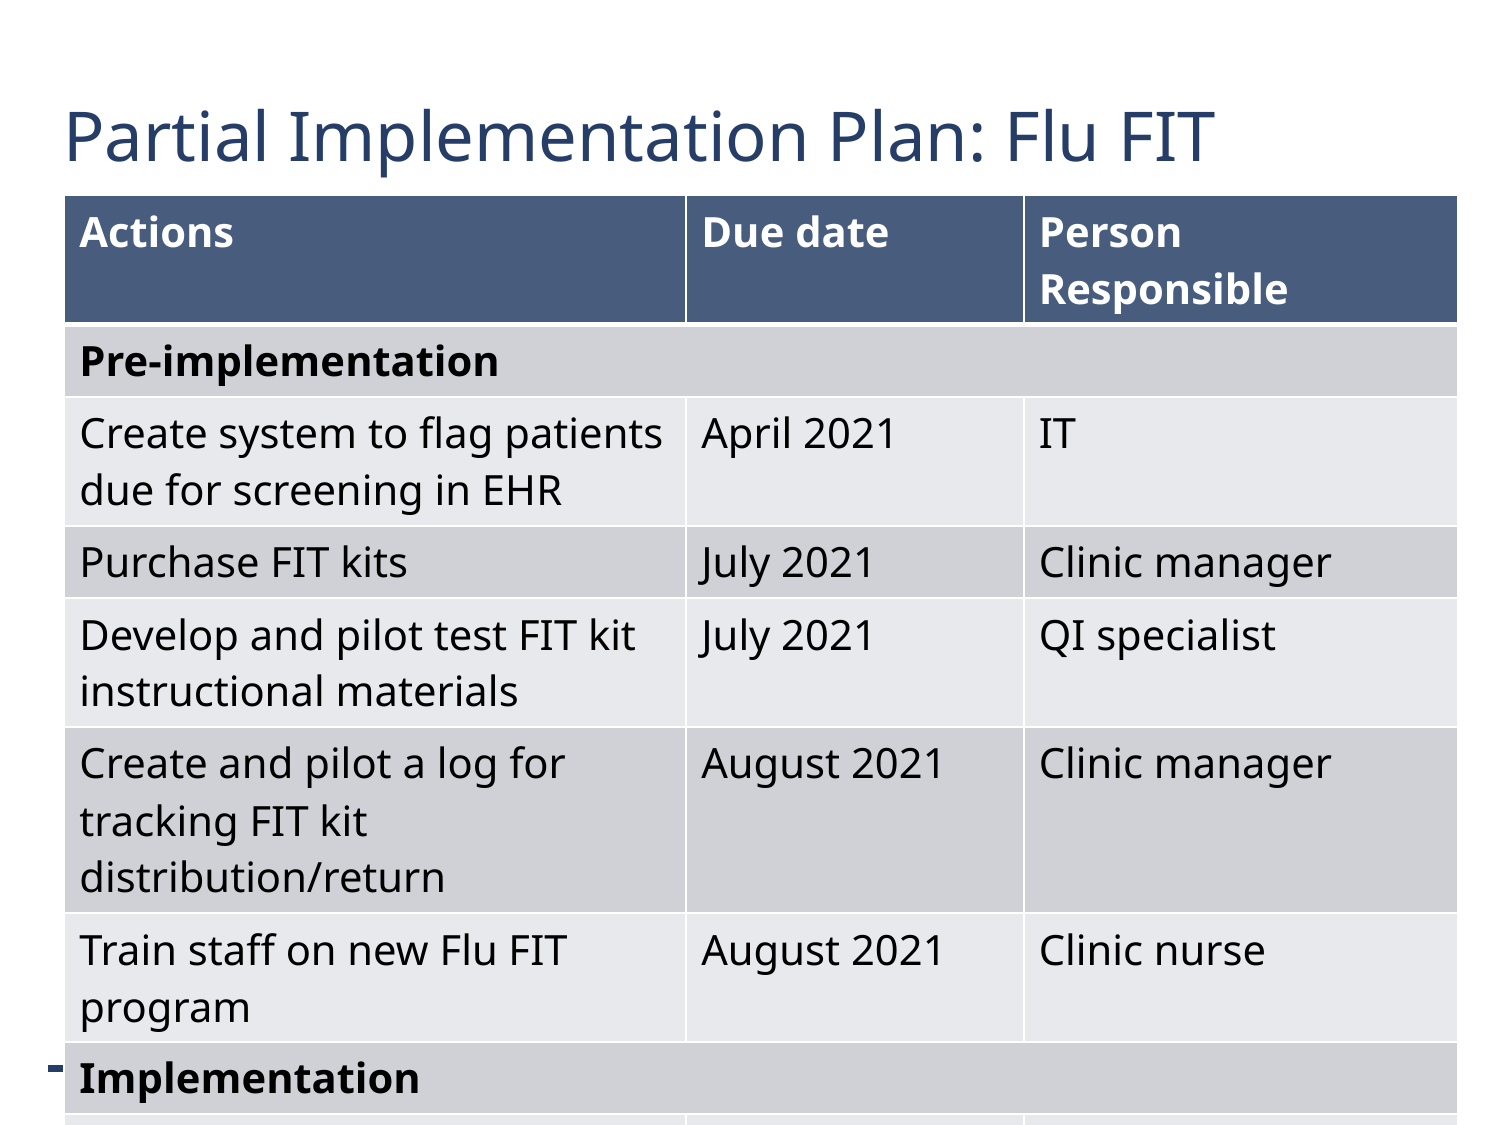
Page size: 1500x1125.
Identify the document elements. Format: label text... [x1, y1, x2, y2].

table_cell Train staff on new Flu FIT program [65, 914, 685, 1041]
table_cell August 2021 [687, 728, 1023, 912]
table_cell August 2021 [687, 914, 1023, 1041]
table_cell Clinic manager [1025, 527, 1457, 597]
table_cell August 2021 [687, 1115, 1023, 1125]
table_cell Send MyChart message to all eligible patients [65, 1115, 685, 1125]
table_cell Create and pilot a log for tracking FIT kit distribution/return [65, 728, 685, 912]
table_cell IT [1025, 398, 1457, 525]
table_cell Create system to flag patients due for screening in EHR [65, 398, 685, 525]
table_cell Develop and pilot test FIT kit instructional materials [65, 599, 685, 726]
table_cell Implementation [65, 1043, 1457, 1113]
table_cell QI specialist [1025, 599, 1457, 726]
table_header Actions [65, 196, 685, 322]
table_cell July 2021 [687, 527, 1023, 597]
table_cell Purchase FIT kits [65, 527, 685, 597]
table_cell Clinic manager and IT [1025, 1115, 1457, 1125]
table_cell Pre-implementation [65, 327, 1457, 396]
title Partial Implementation Plan: Flu FIT [48, 31, 1405, 249]
table_cell Clinic manager [1025, 728, 1457, 912]
table_cell July 2021 [687, 599, 1023, 726]
table_cell Clinic nurse [1025, 914, 1457, 1041]
table_header Person Responsible [1025, 196, 1457, 322]
table_cell April 2021 [687, 398, 1023, 525]
table_header Due date [687, 196, 1023, 322]
